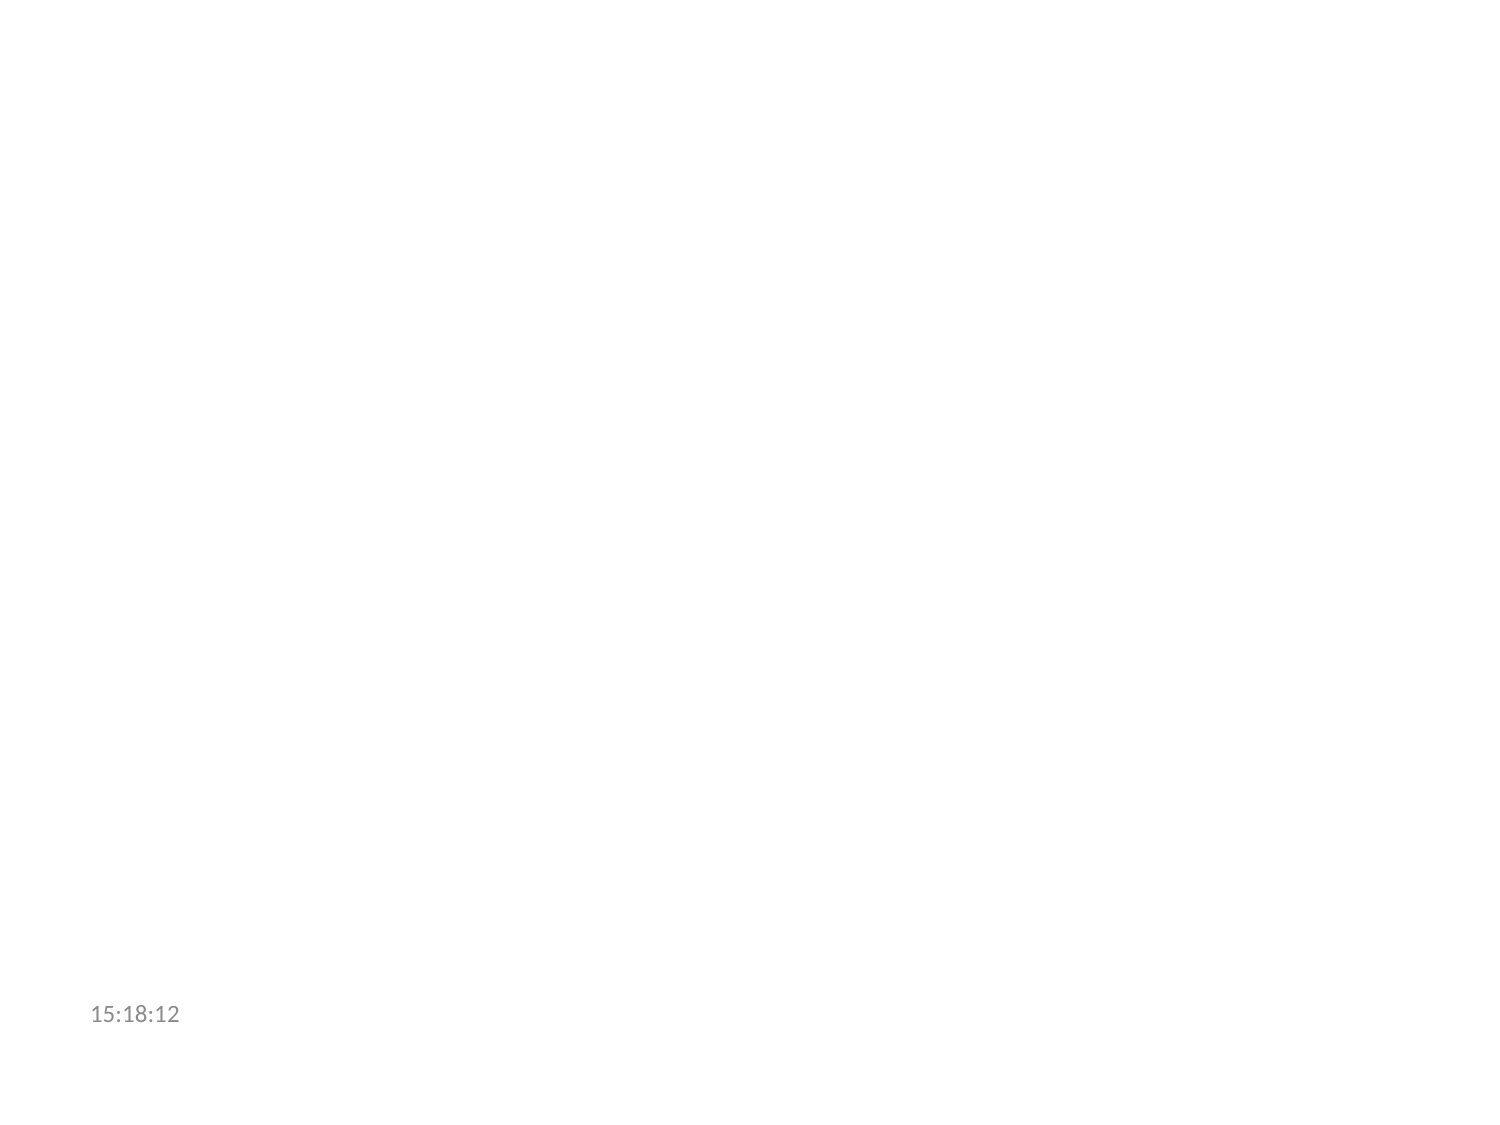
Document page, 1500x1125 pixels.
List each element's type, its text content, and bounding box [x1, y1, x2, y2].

text_box 15:35:09 [75, 982, 425, 1043]
